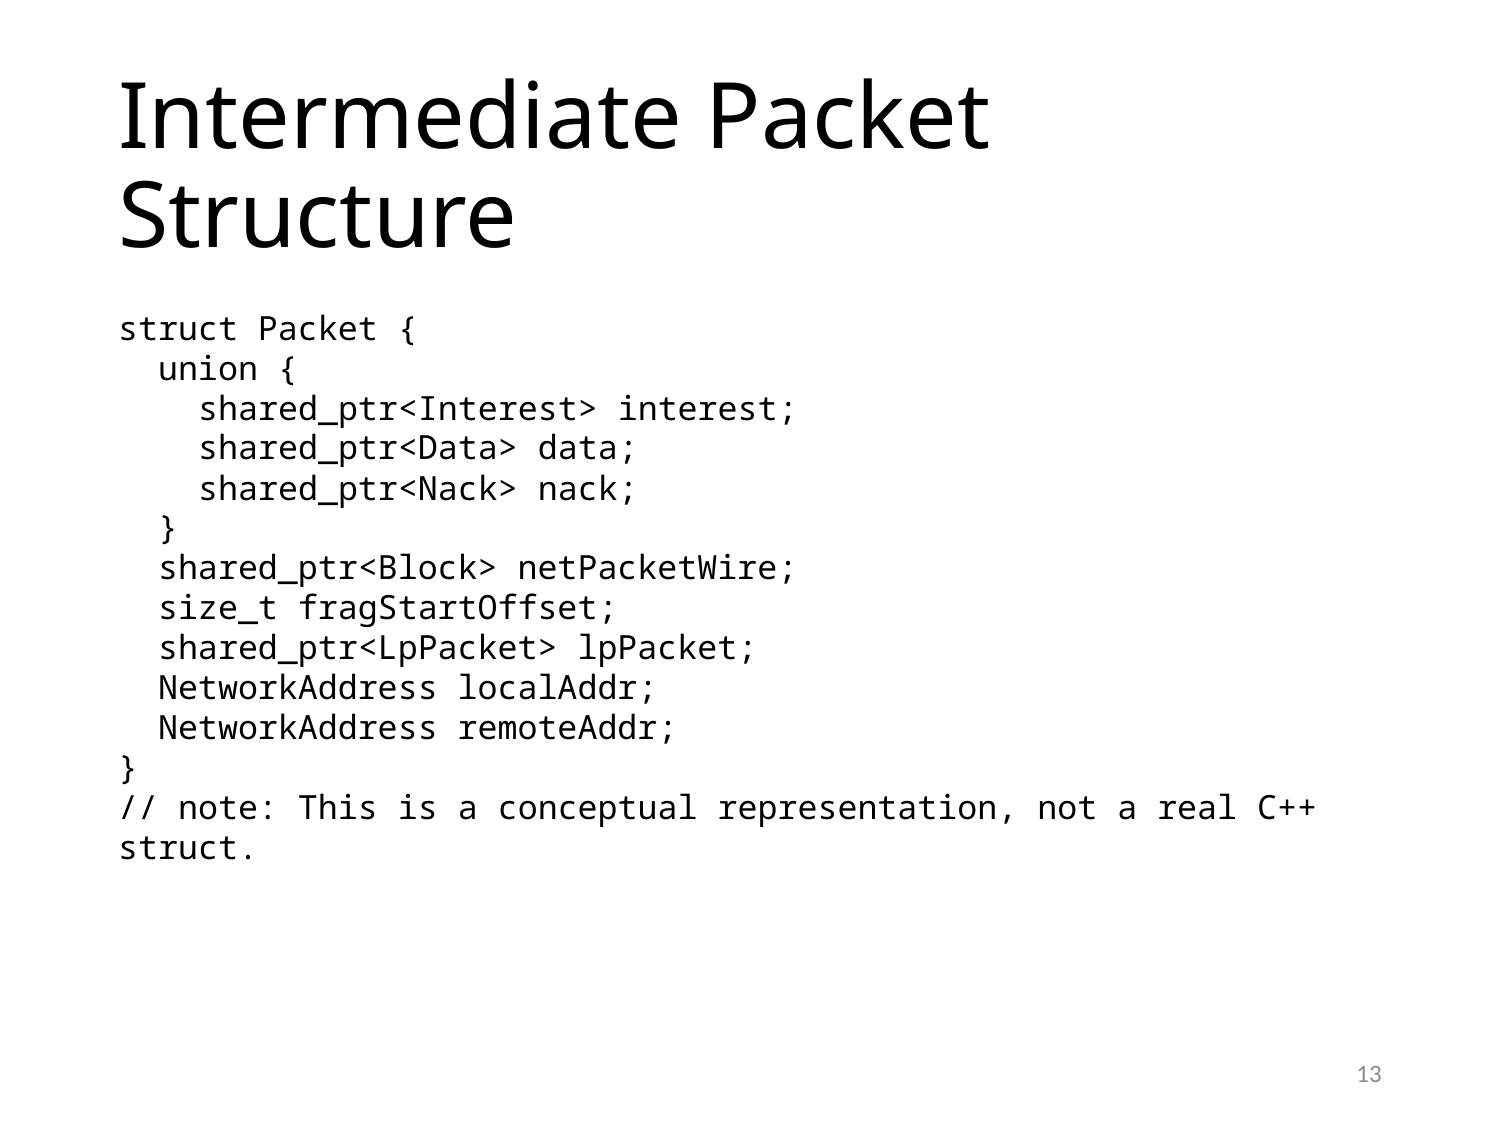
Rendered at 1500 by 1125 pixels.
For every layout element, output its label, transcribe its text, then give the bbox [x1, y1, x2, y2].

slide_number 13 [1059, 1042, 1397, 1103]
list struct Packet { union { shared_ptr<Interest> interest; shared_ptr<Data> data; shared_ptr<Nack> nack; } shared_ptr<Block> netPacketWire; size_t fragStartOffset; shared_ptr<LpPacket> lpPacket; NetworkAddress localAddr; NetworkAddress remoteAddr; } // note: This is a conceptual representation, not a real C++ struct. [103, 299, 1397, 1014]
title Intermediate Packet Structure [103, 59, 1397, 278]
